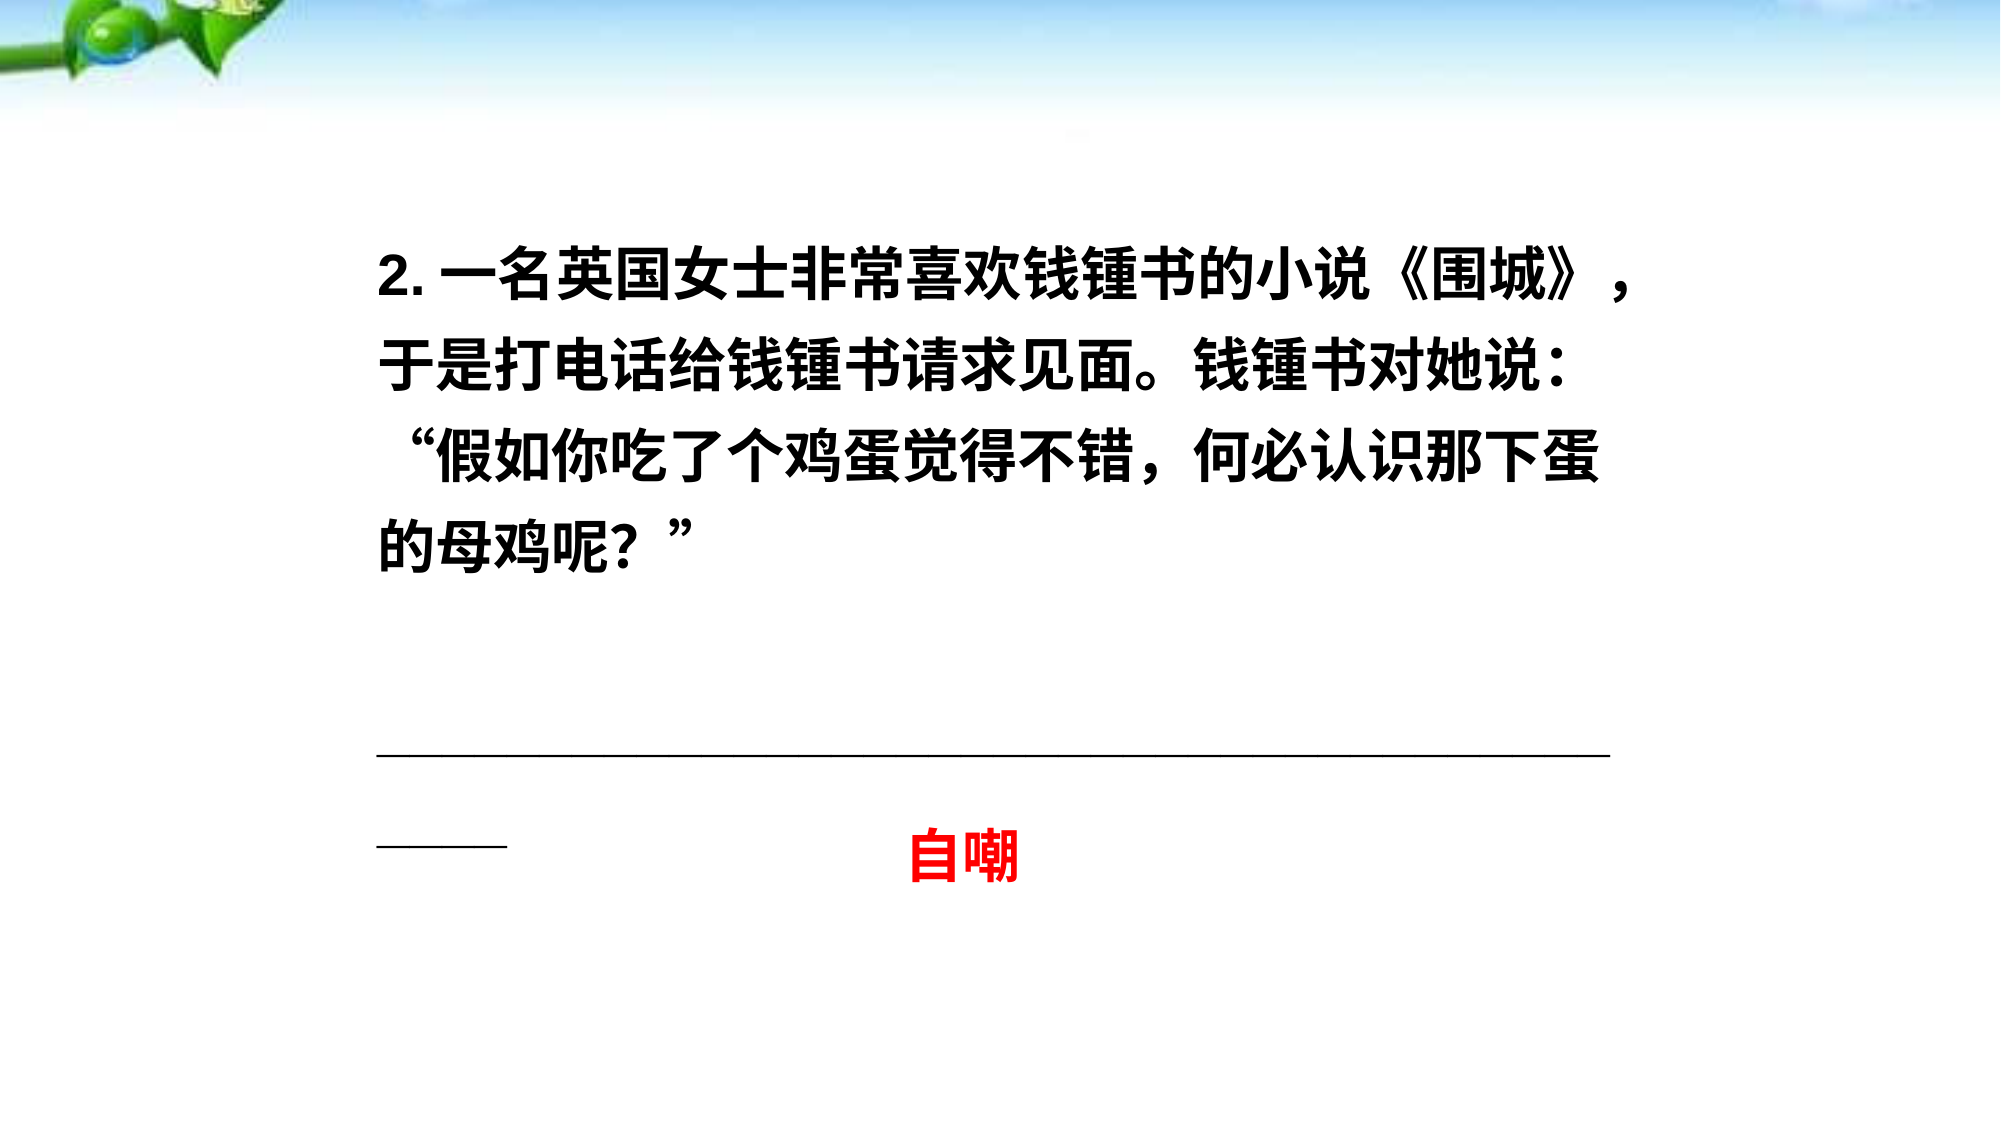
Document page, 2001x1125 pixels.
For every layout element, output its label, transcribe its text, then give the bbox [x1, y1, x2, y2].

picture [0, 0, 2001, 1125]
text_box 自嘲 [890, 811, 1198, 897]
text_box 2.一名英国女士非常喜欢钱锺书的小说《围城》，于是打电话给钱锺书请求见面。钱锺书对她说：“假如你吃了个鸡蛋觉得不错，何必认识那下蛋的母鸡呢？” __________________________________________ [362, 208, 1638, 860]
